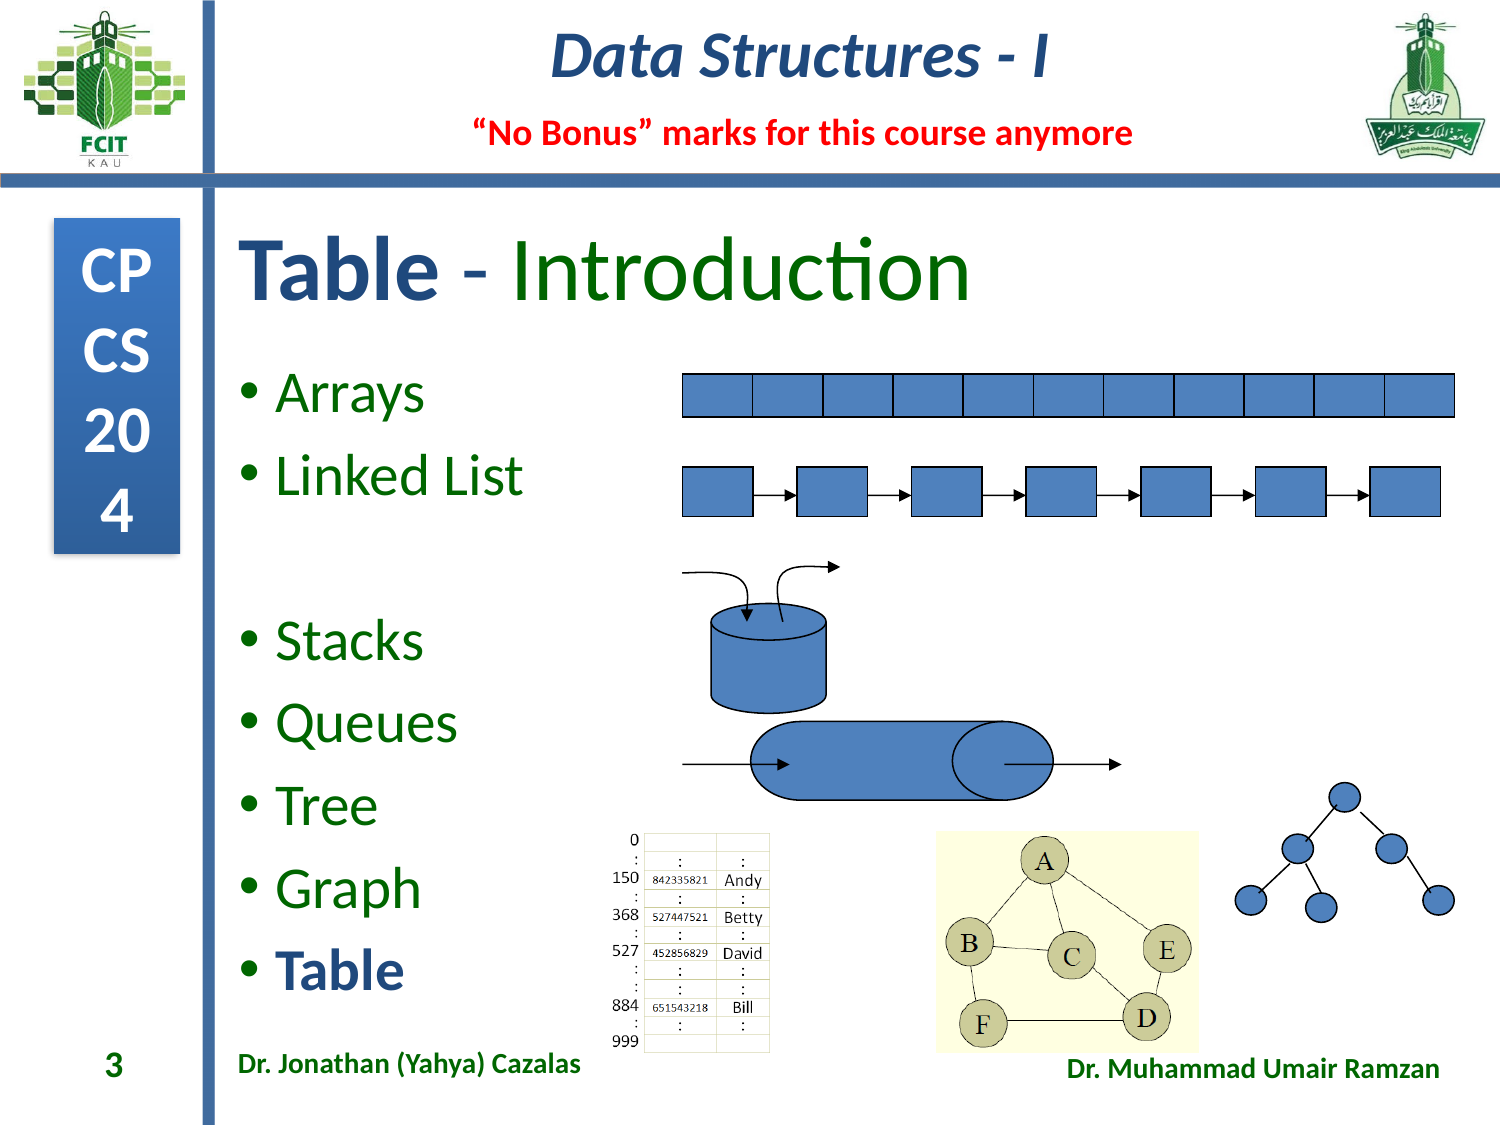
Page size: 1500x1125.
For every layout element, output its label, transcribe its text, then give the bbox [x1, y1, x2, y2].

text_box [682, 466, 1441, 517]
picture [935, 831, 1199, 1054]
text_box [682, 373, 1455, 418]
picture [605, 826, 776, 1056]
title Table - Introduction [223, 204, 1484, 337]
slide_number 3 [35, 1032, 193, 1092]
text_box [682, 563, 841, 714]
list Arrays Linked List Stacks Queues Tree Graph Table [223, 353, 1484, 1014]
picture [1361, 11, 1487, 162]
picture [24, 6, 185, 167]
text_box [1235, 782, 1455, 923]
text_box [681, 721, 1122, 801]
